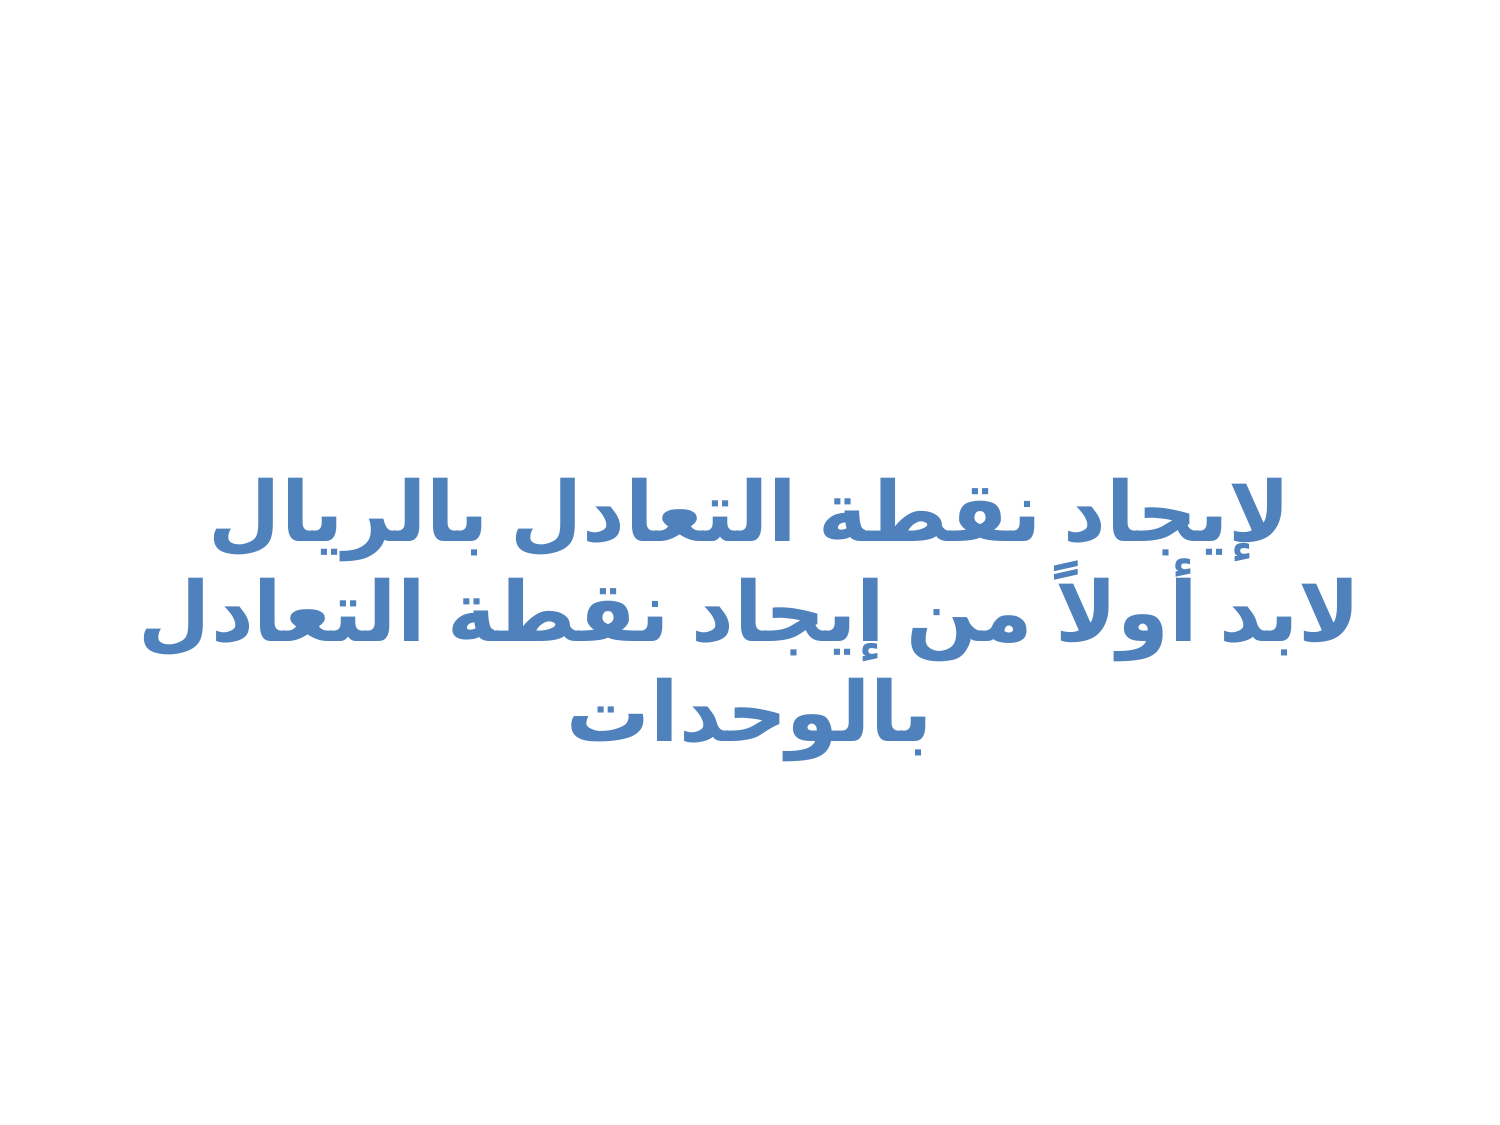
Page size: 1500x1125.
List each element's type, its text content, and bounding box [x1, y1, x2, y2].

title لإيجاد نقطة التعادل بالريال لابد أولاً من إيجاد نقطة التعادل بالوحدات [112, 450, 1388, 675]
